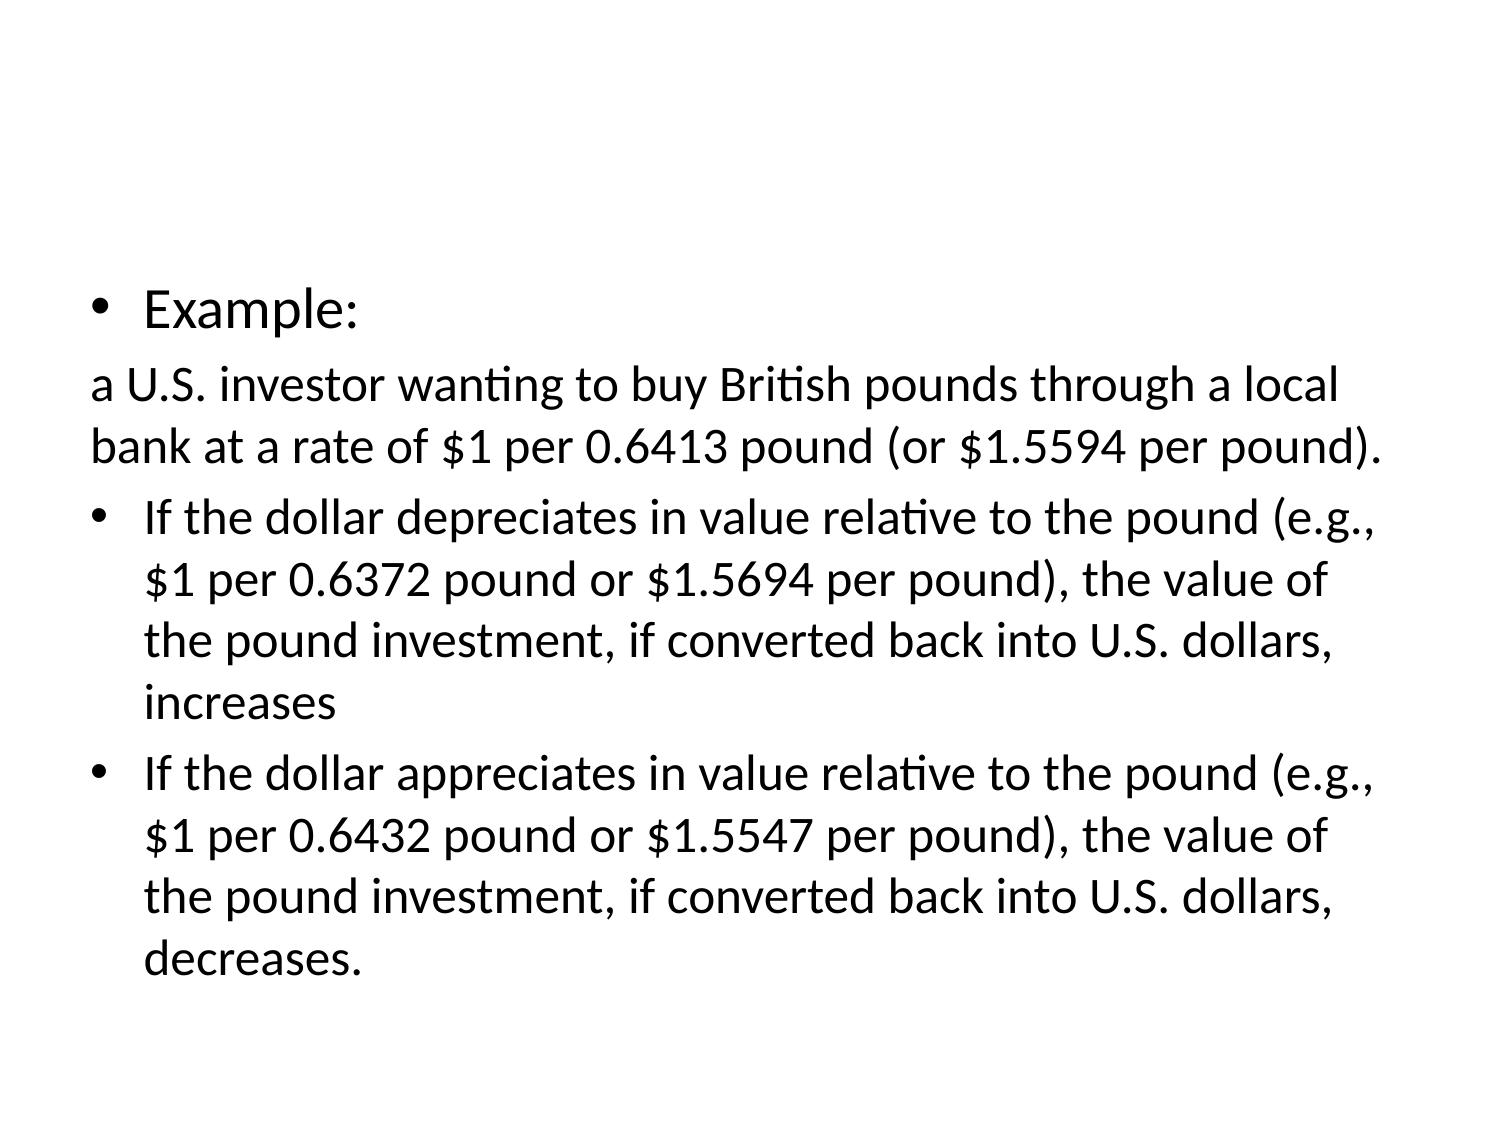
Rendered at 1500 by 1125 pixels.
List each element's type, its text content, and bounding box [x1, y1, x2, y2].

list Example: a U.S. investor wanting to buy British pounds through a local bank at a rate of $1 per 0.6413 pound (or $1.5594 per pound). If the dollar depreciates in value relative to the pound (e.g., $1 per 0.6372 pound or $1.5694 per pound), the value of the pound investment, if converted back into U.S. dollars, increases If the dollar appreciates in value relative to the pound (e.g., $1 per 0.6432 pound or $1.5547 per pound), the value of the pound investment, if converted back into U.S. dollars, decreases. [75, 262, 1425, 1005]
